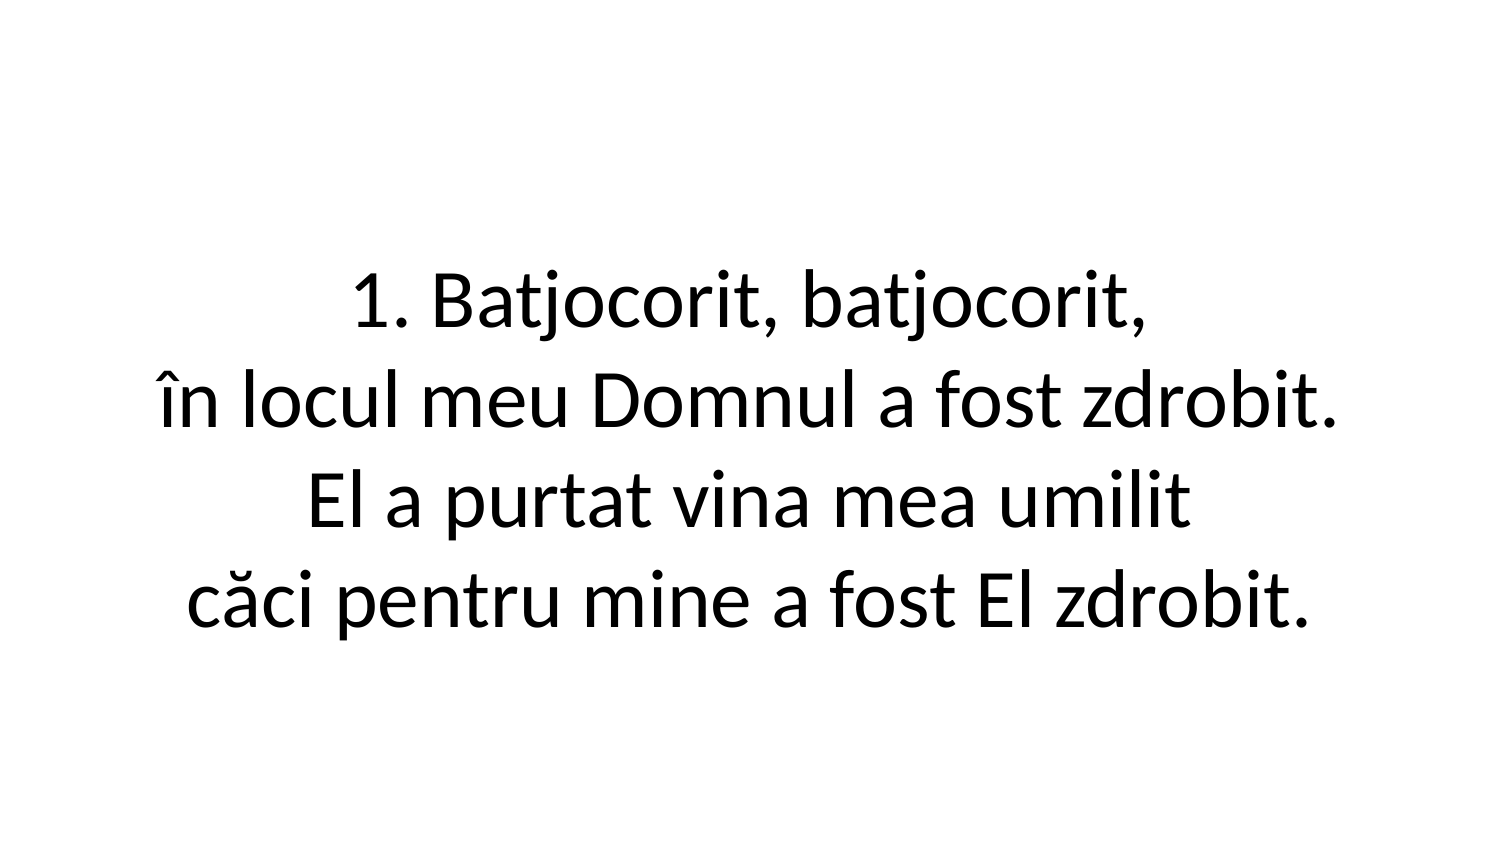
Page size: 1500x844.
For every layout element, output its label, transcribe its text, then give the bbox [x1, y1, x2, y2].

text_box 1. Batjocorit, batjocorit, în locul meu Domnul a fost zdrobit. El a purtat vina mea umilit căci pentru mine a fost El zdrobit. [144, 192, 1356, 652]
